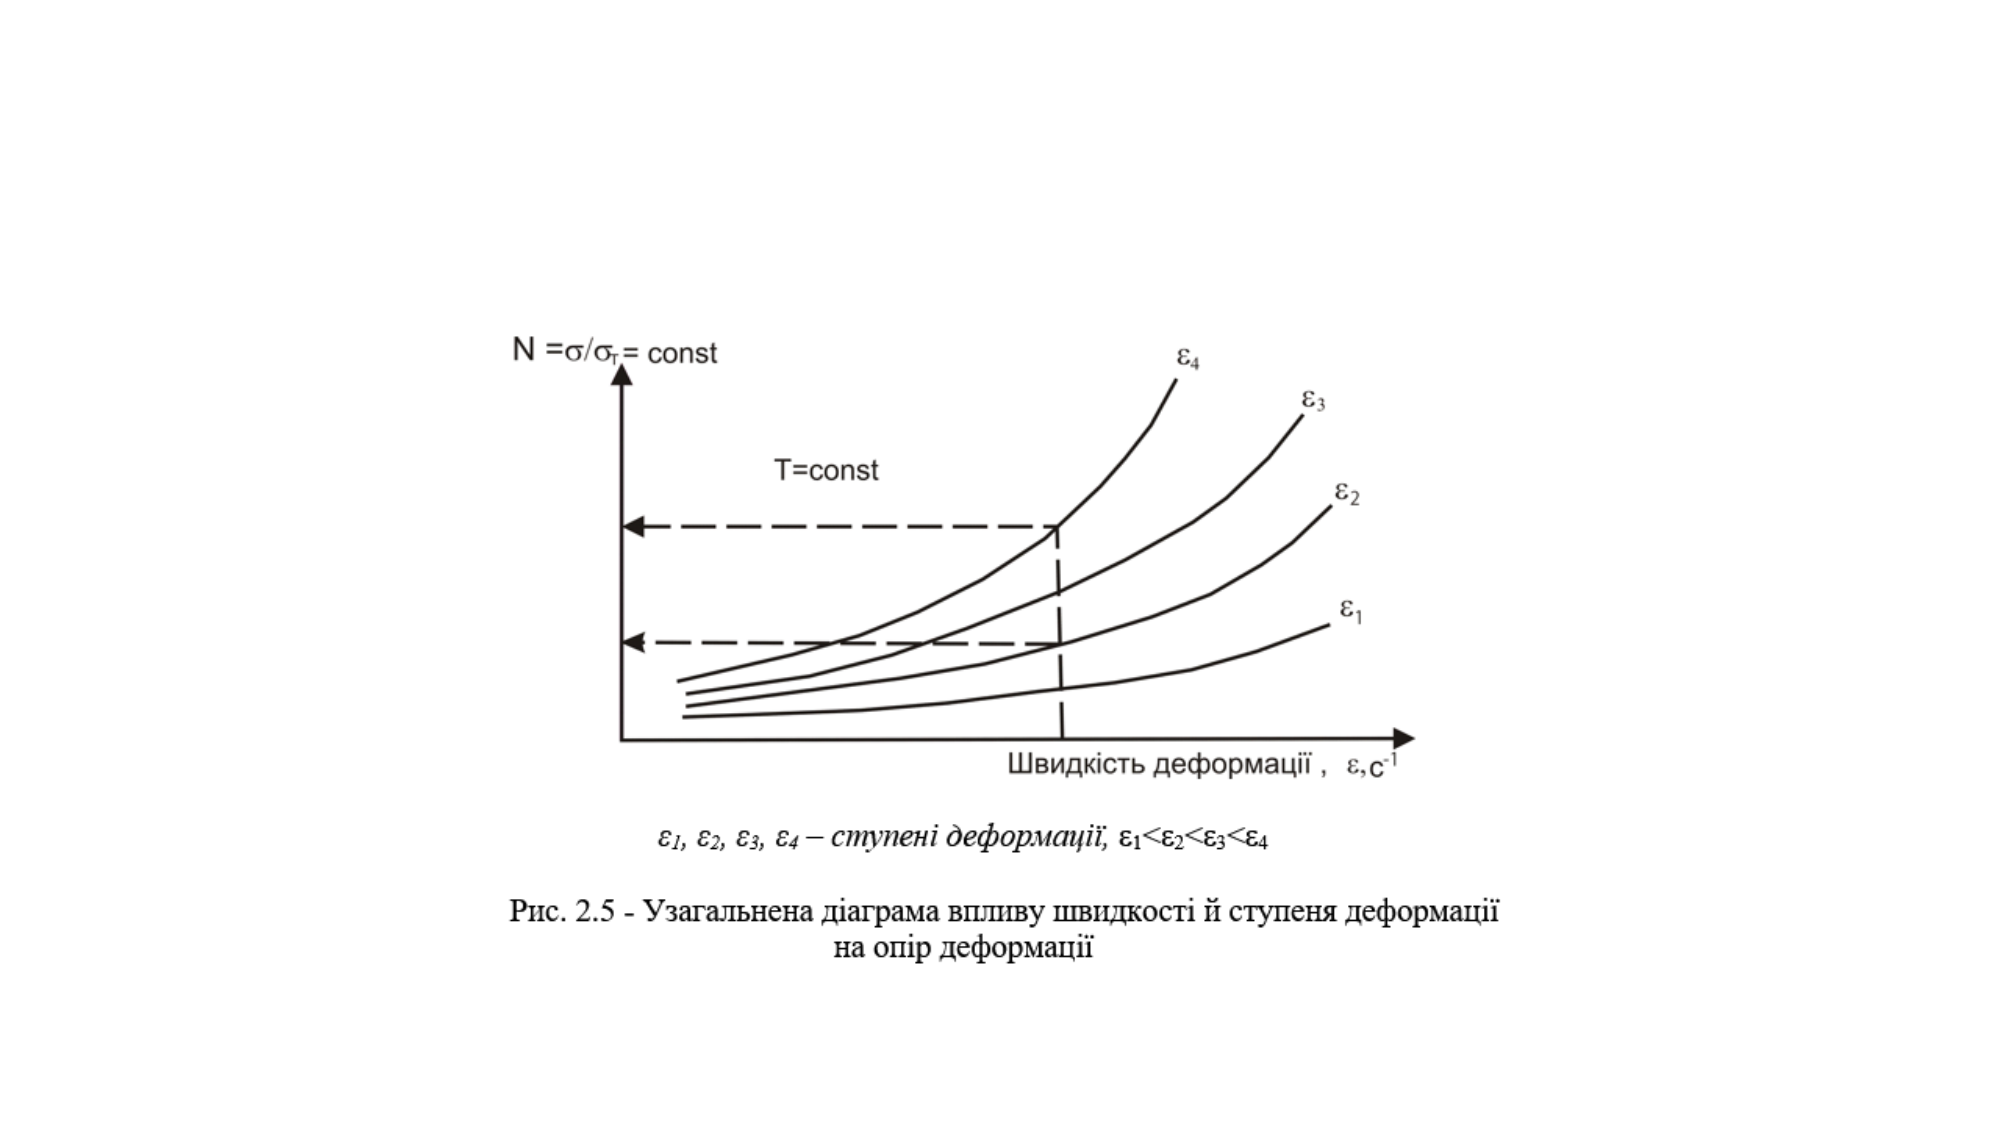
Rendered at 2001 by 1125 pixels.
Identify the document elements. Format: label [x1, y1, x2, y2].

list [467, 317, 1533, 995]
